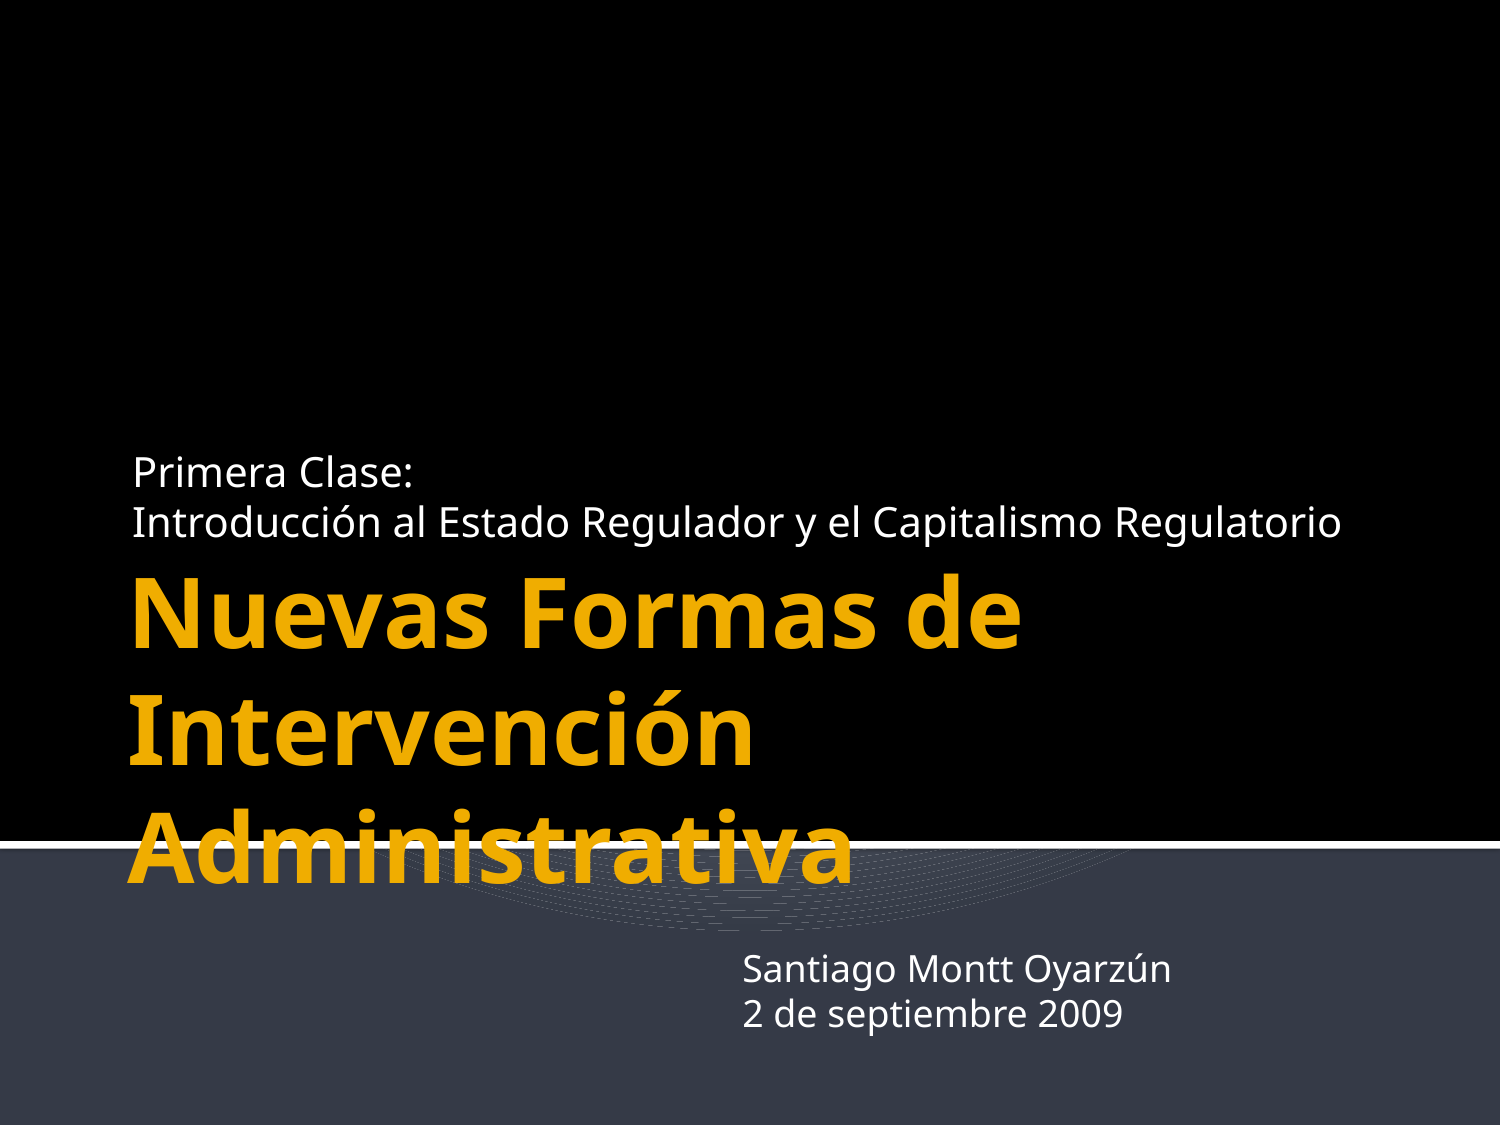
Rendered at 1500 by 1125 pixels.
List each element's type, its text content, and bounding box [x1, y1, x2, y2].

title Nuevas Formas de Intervención Administrativa [112, 550, 1438, 825]
text_box Santiago Montt Oyarzún 2 de septiembre 2009 [727, 937, 1188, 1043]
subtitle Primera Clase: Introducción al Estado Regulador y el Capitalismo Regulatorio [112, 299, 1438, 546]
